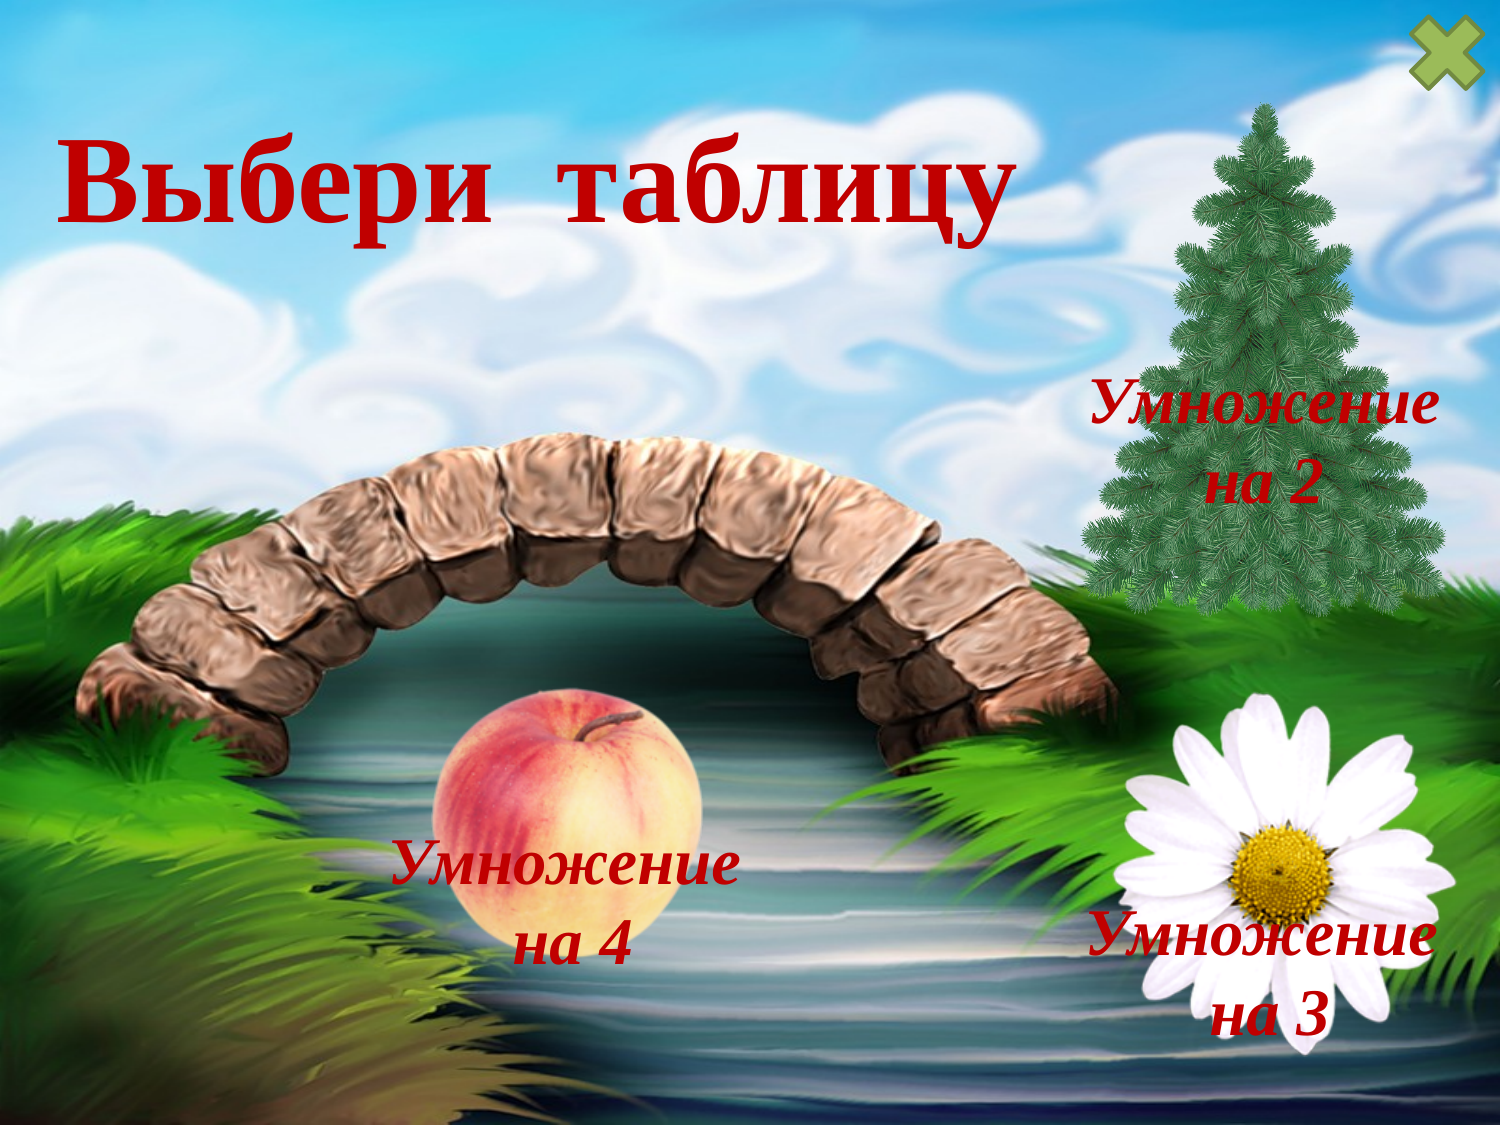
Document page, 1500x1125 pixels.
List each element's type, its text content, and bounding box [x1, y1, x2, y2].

picture [0, 0, 1500, 1125]
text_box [371, 668, 774, 988]
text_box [1068, 101, 1459, 618]
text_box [1068, 680, 1471, 1064]
text_box Выбери таблицу [29, 89, 1046, 255]
text_box [1408, 14, 1486, 91]
